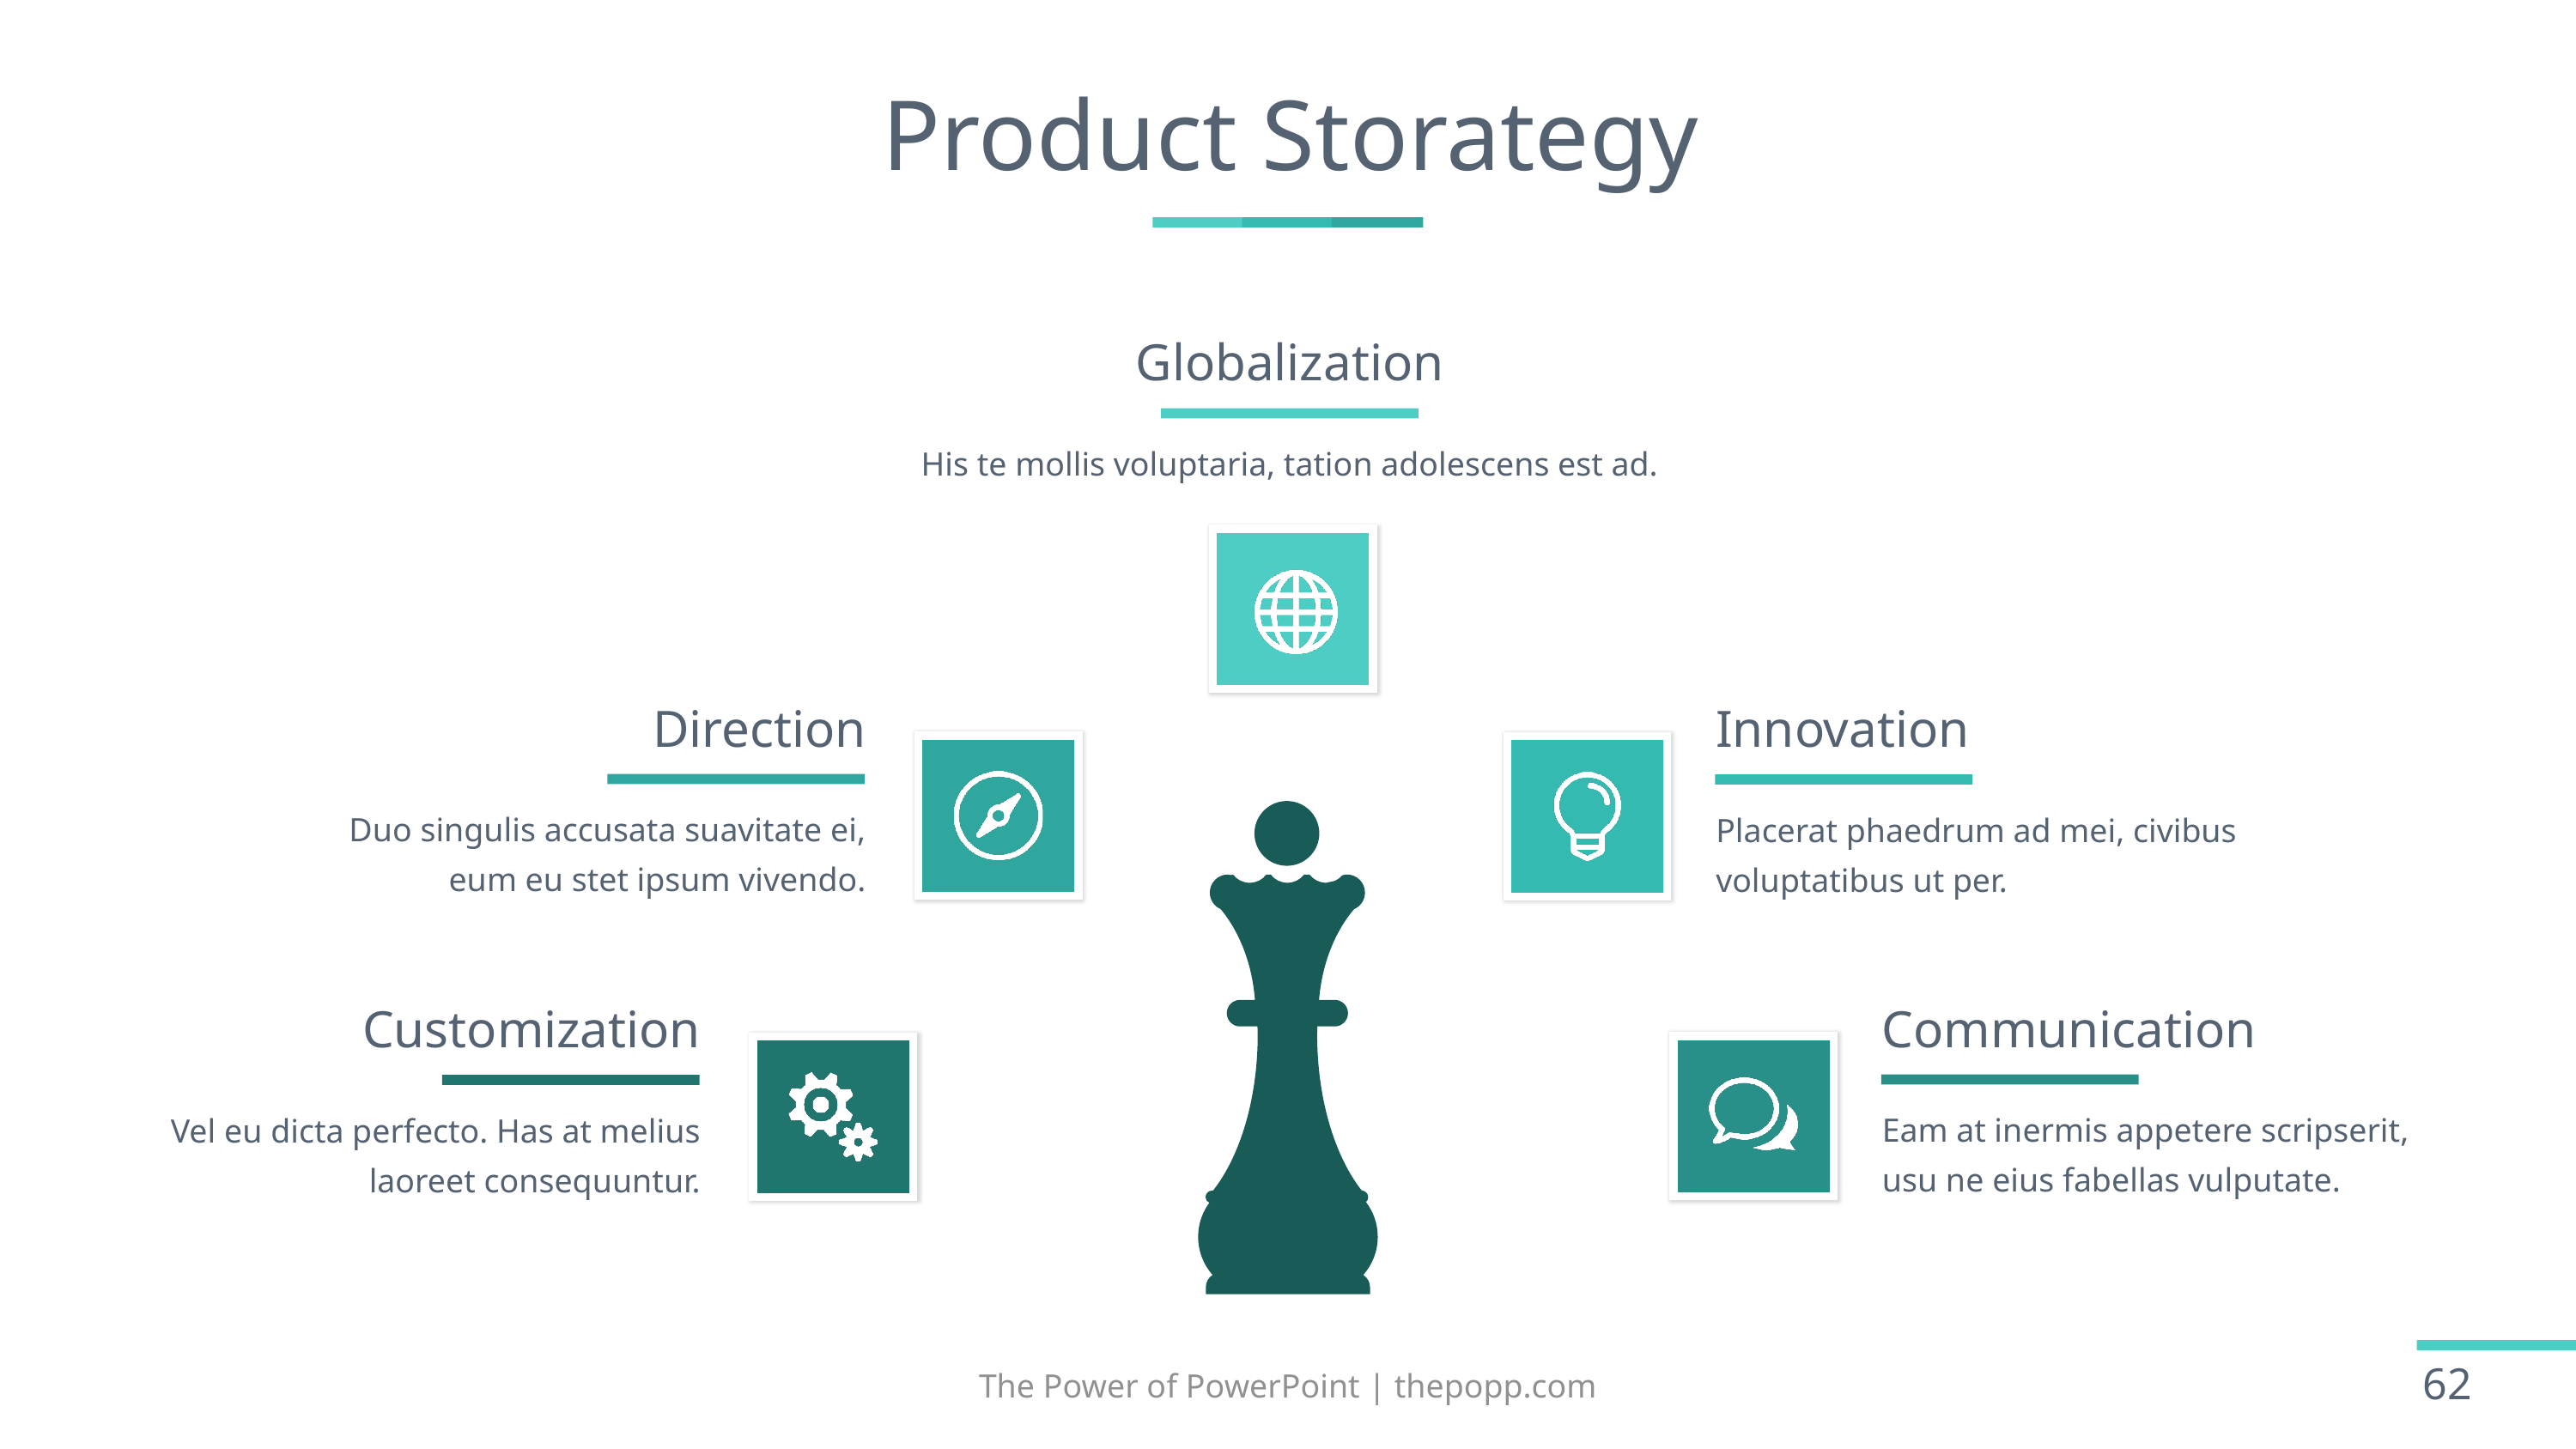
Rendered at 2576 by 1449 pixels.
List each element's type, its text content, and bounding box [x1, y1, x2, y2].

list Innovation [1703, 675, 2302, 780]
picture [1542, 772, 1632, 861]
slide_number 62 [2409, 1351, 2576, 1421]
picture [788, 1072, 878, 1161]
picture [1709, 1071, 1798, 1161]
list Duo singulis accusata suavitate ei, eum eu stet ipsum vivendo. [280, 791, 879, 946]
footer The Power of PowerPoint | thepopp.com [853, 1349, 1723, 1427]
list Customization [114, 975, 714, 1081]
list Vel eu dicta perfecto. Has at melius laoreet consequuntur. [114, 1092, 714, 1247]
list His te mollis voluptaria, tation adolescens est ad. [867, 425, 1713, 509]
list Communication [1868, 974, 2469, 1080]
list Placerat phaedrum ad mei, civibus voluptatibus ut per. [1703, 791, 2302, 947]
title Product Storategy [69, 49, 2512, 230]
list Eam at inermis appetere scripserit, usu ne eius fabellas vulputate. [1868, 1091, 2469, 1246]
list Globalization [867, 308, 1713, 414]
list Direction [280, 674, 879, 779]
picture [953, 771, 1043, 860]
picture [1249, 564, 1338, 654]
